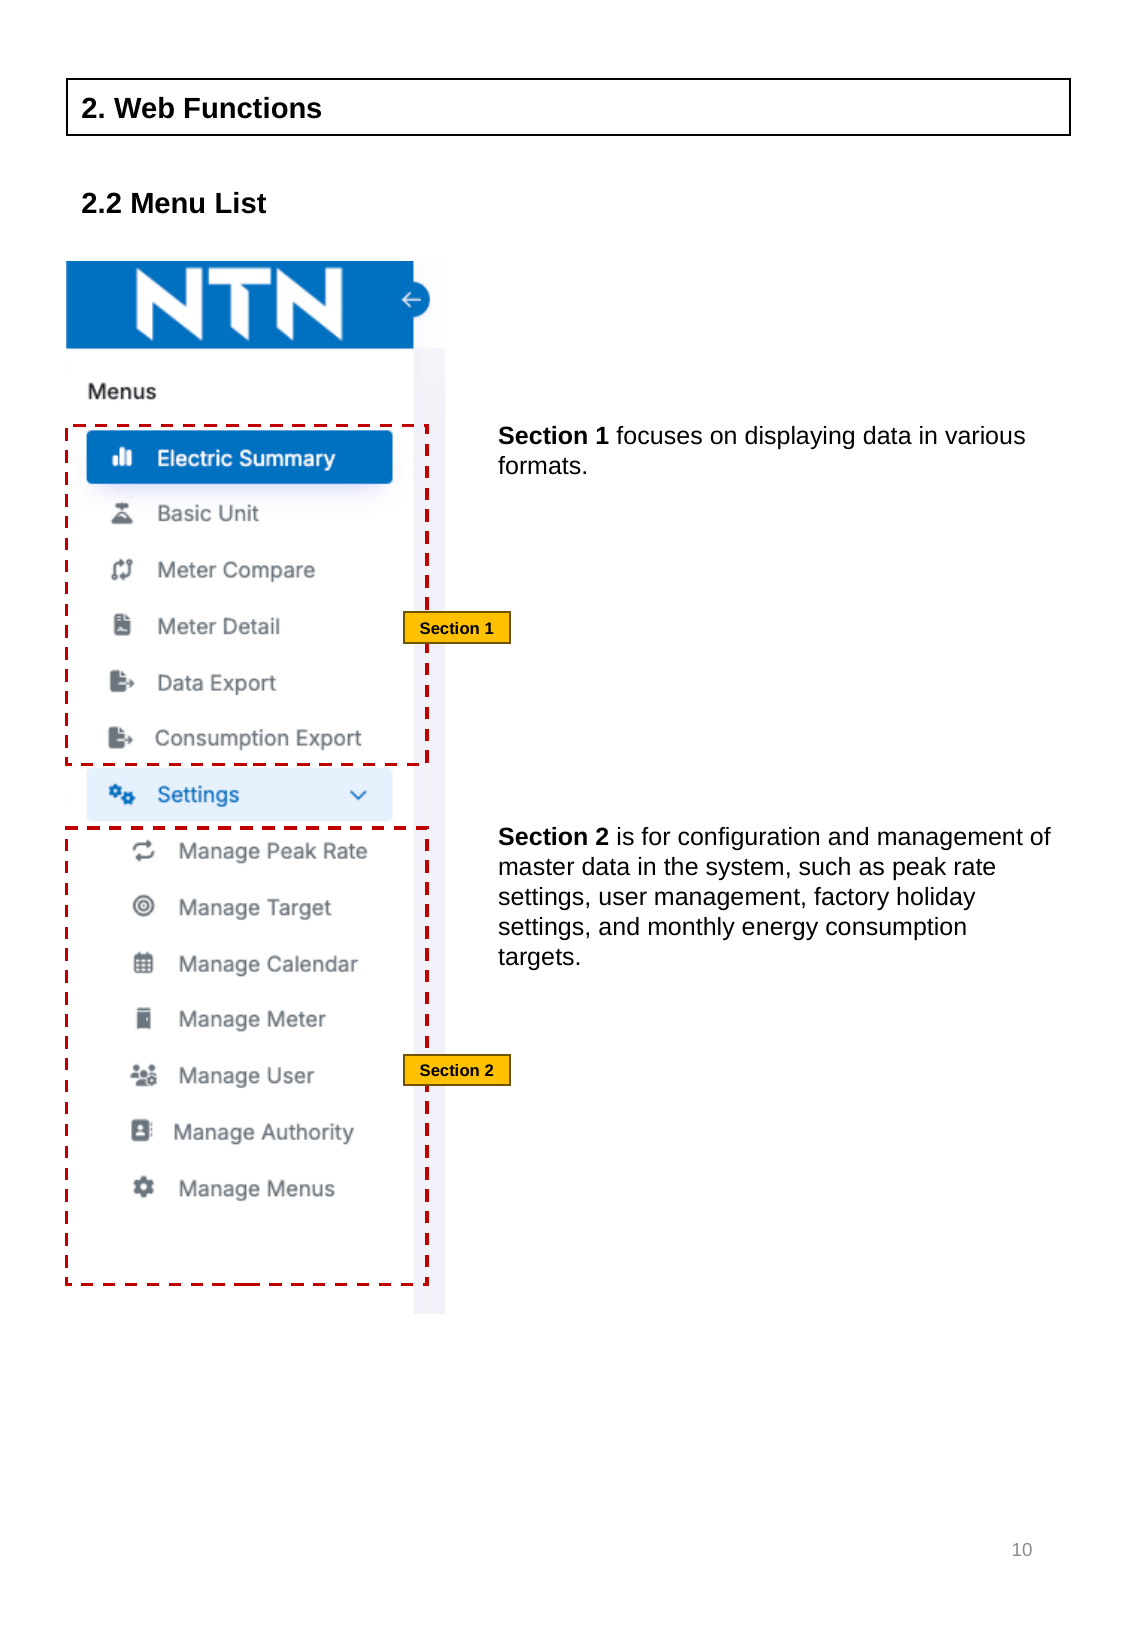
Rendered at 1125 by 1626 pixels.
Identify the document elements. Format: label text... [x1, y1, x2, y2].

picture [66, 261, 445, 1314]
text_box 2. Web Functions [66, 78, 1071, 136]
text_box Section 1 [445, 611, 511, 644]
text_box Section 2 [445, 1054, 511, 1086]
text_box Section 2 is for configuration and management of master data in the system, such as peak rate settings, user management, factory holiday settings, and monthly energy consumption targets. [483, 813, 1071, 978]
slide_number 10 [794, 1506, 1048, 1593]
text_box 2.2 Menu List [66, 177, 847, 227]
text_box Section 1 focuses on displaying data in various formats. [483, 411, 1071, 487]
